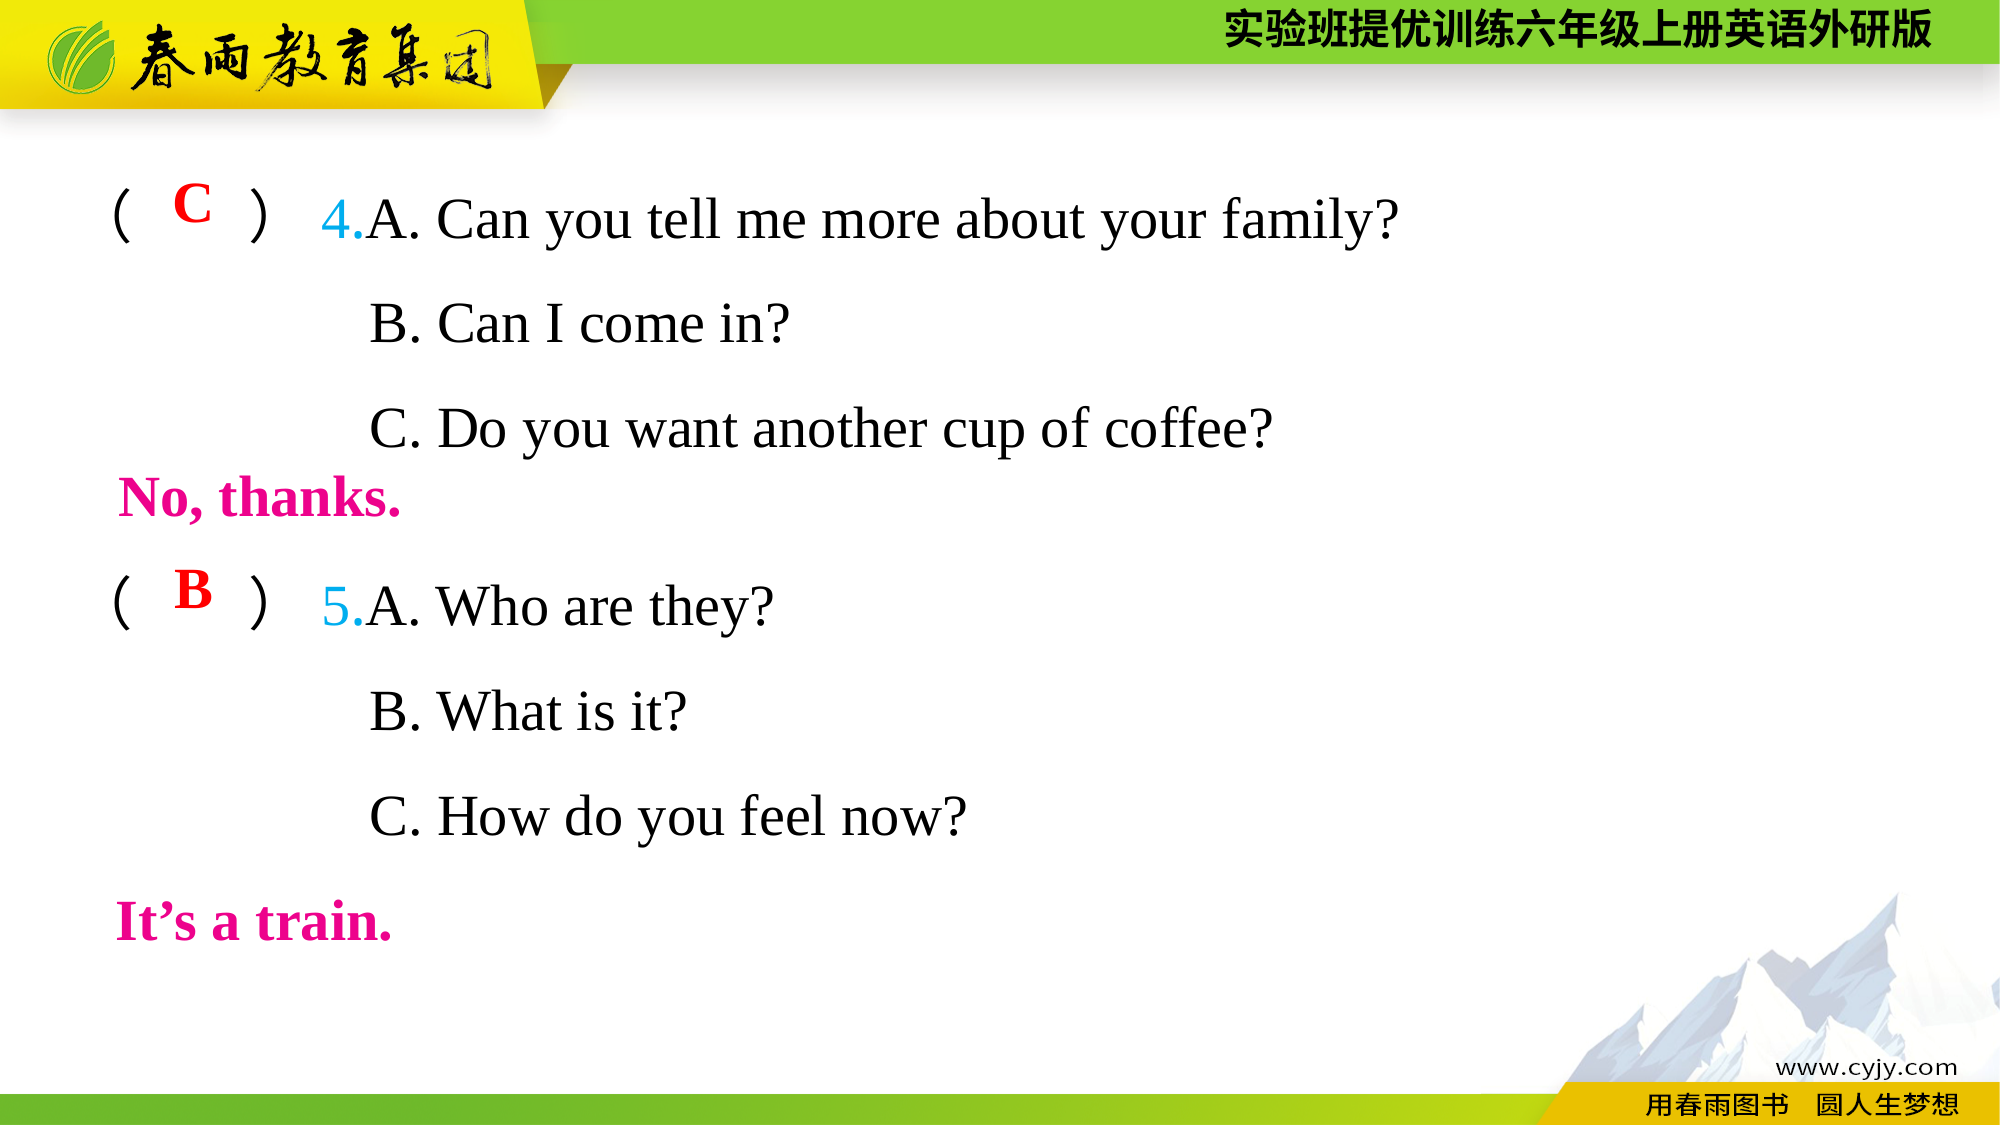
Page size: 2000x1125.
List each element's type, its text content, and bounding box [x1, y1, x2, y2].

text_box No, thanks. [103, 450, 1104, 525]
text_box C [158, 156, 244, 242]
text_box It’s a train. [100, 840, 1101, 960]
text_box （ ）5.A. Who are they? B. What is it? C. How do you feel now? [59, 525, 1944, 855]
picture [0, 0, 2000, 1125]
text_box B [159, 543, 232, 628]
list （ ）4.A. Can you tell me more about your family? B. Can I come in? C. Do you want another cup of coffee? [59, 137, 1944, 458]
